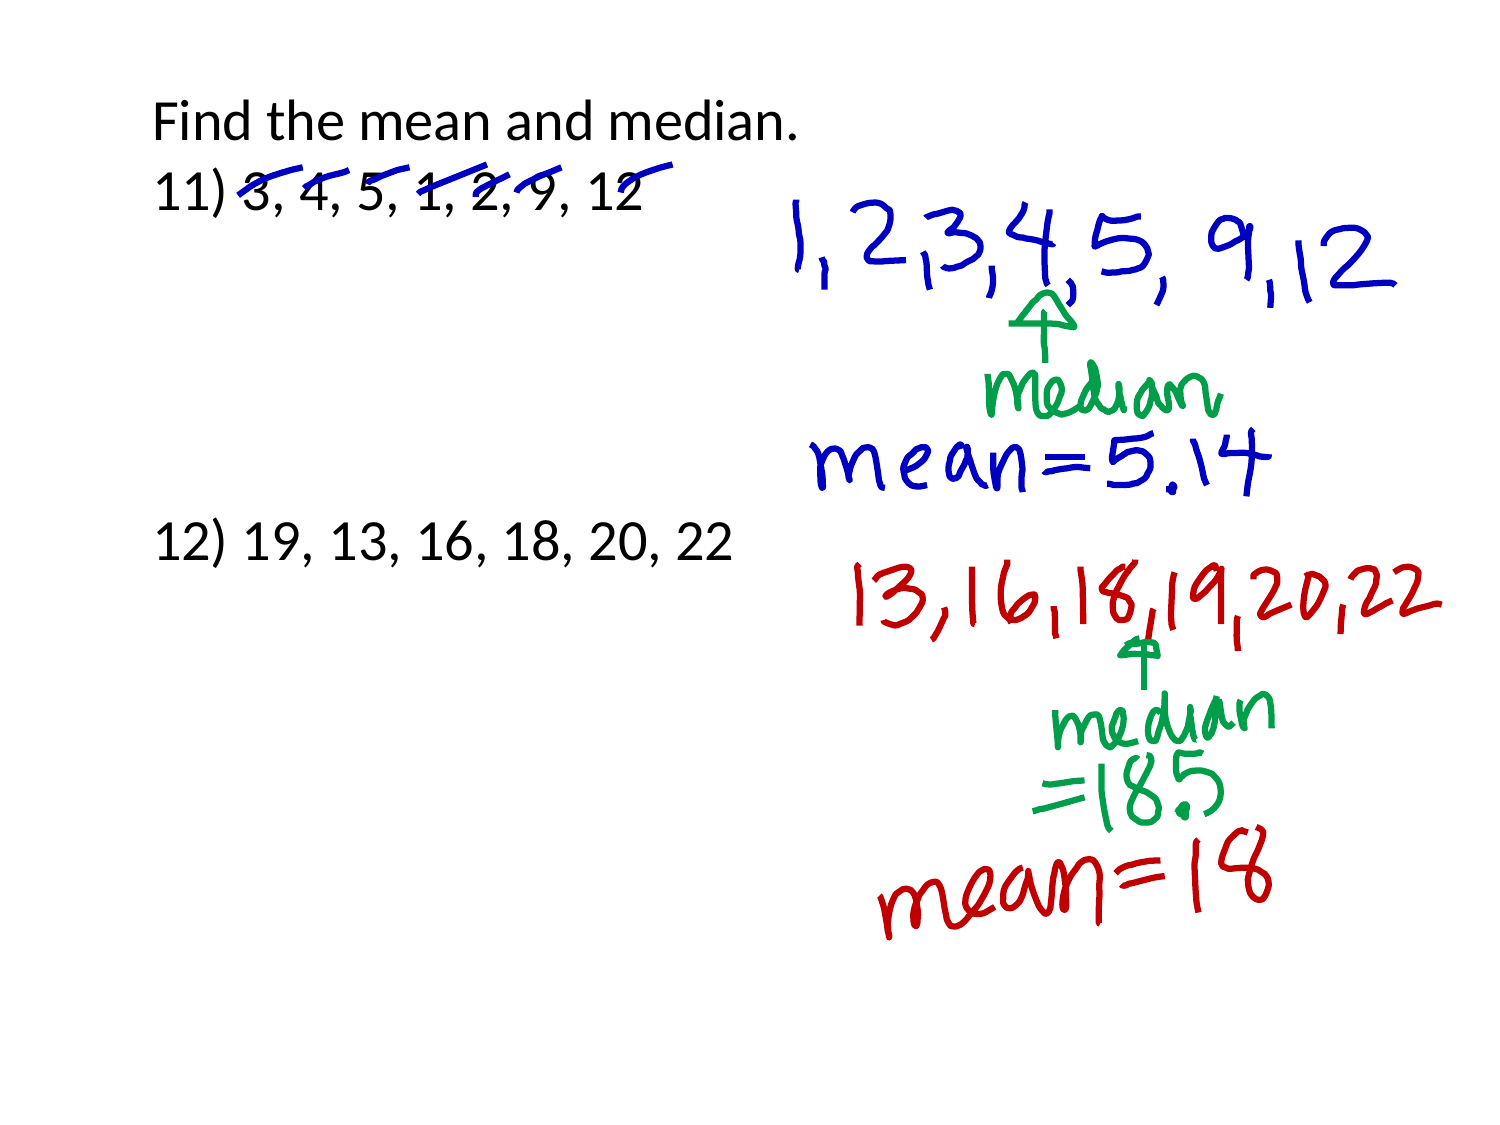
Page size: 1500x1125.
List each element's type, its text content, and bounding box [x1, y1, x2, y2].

text_box [1067, 279, 1075, 306]
text_box [1192, 564, 1223, 625]
text_box [1349, 567, 1393, 615]
text_box [947, 443, 988, 487]
text_box [1192, 438, 1208, 486]
text_box [922, 251, 931, 290]
text_box [1032, 796, 1085, 813]
text_box [1135, 375, 1222, 417]
text_box [810, 443, 885, 489]
text_box [1054, 709, 1139, 749]
text_box [1008, 291, 1075, 328]
text_box [1175, 751, 1222, 815]
text_box [971, 566, 976, 625]
text_box [1043, 466, 1091, 473]
text_box Find the mean and median. 11) 3, 4, 5, 1, 2, 9, 12 12) 19, 13, 16, 18, 20, 22 [137, 75, 1125, 580]
text_box [1093, 215, 1150, 274]
text_box [1125, 754, 1160, 824]
text_box [237, 166, 303, 196]
text_box [1120, 875, 1165, 887]
text_box [1049, 236, 1055, 246]
text_box [1119, 637, 1159, 657]
text_box [999, 559, 1037, 624]
text_box [1297, 240, 1311, 303]
text_box [1147, 608, 1155, 641]
text_box [1393, 566, 1442, 615]
text_box [515, 166, 562, 193]
text_box [1042, 779, 1085, 786]
text_box [417, 163, 488, 195]
text_box [1079, 566, 1084, 625]
text_box [901, 446, 929, 488]
text_box [1170, 572, 1176, 631]
text_box [303, 169, 350, 189]
text_box [1252, 568, 1292, 618]
text_box [1245, 428, 1254, 497]
text_box [1101, 559, 1136, 621]
text_box [1002, 858, 1101, 925]
text_box [1339, 604, 1345, 635]
text_box [931, 607, 947, 641]
text_box [856, 563, 861, 626]
text_box [1322, 227, 1396, 287]
text_box [1043, 209, 1051, 286]
text_box [1220, 826, 1270, 901]
text_box [1155, 276, 1165, 306]
text_box [925, 209, 982, 270]
text_box [1268, 279, 1272, 308]
text_box [851, 201, 907, 263]
text_box [1100, 763, 1112, 832]
text_box [1008, 202, 1045, 244]
text_box [794, 199, 802, 271]
text_box [1115, 859, 1161, 874]
text_box [1176, 803, 1188, 819]
text_box [1079, 361, 1125, 413]
text_box [619, 163, 673, 193]
text_box [873, 565, 924, 627]
text_box [1238, 693, 1273, 729]
text_box [988, 265, 994, 299]
text_box [1302, 572, 1327, 618]
text_box [1253, 446, 1270, 458]
text_box [1193, 838, 1200, 913]
text_box [366, 166, 410, 185]
text_box [474, 173, 510, 197]
text_box [820, 257, 827, 290]
text_box [1235, 615, 1239, 652]
text_box [986, 371, 1079, 417]
text_box [1147, 692, 1196, 742]
text_box [1220, 434, 1251, 455]
text_box [1107, 432, 1154, 486]
text_box [1210, 217, 1252, 281]
text_box [878, 868, 996, 939]
text_box [1204, 695, 1235, 739]
text_box [1052, 606, 1058, 639]
text_box [1166, 483, 1176, 493]
text_box [992, 446, 1024, 493]
